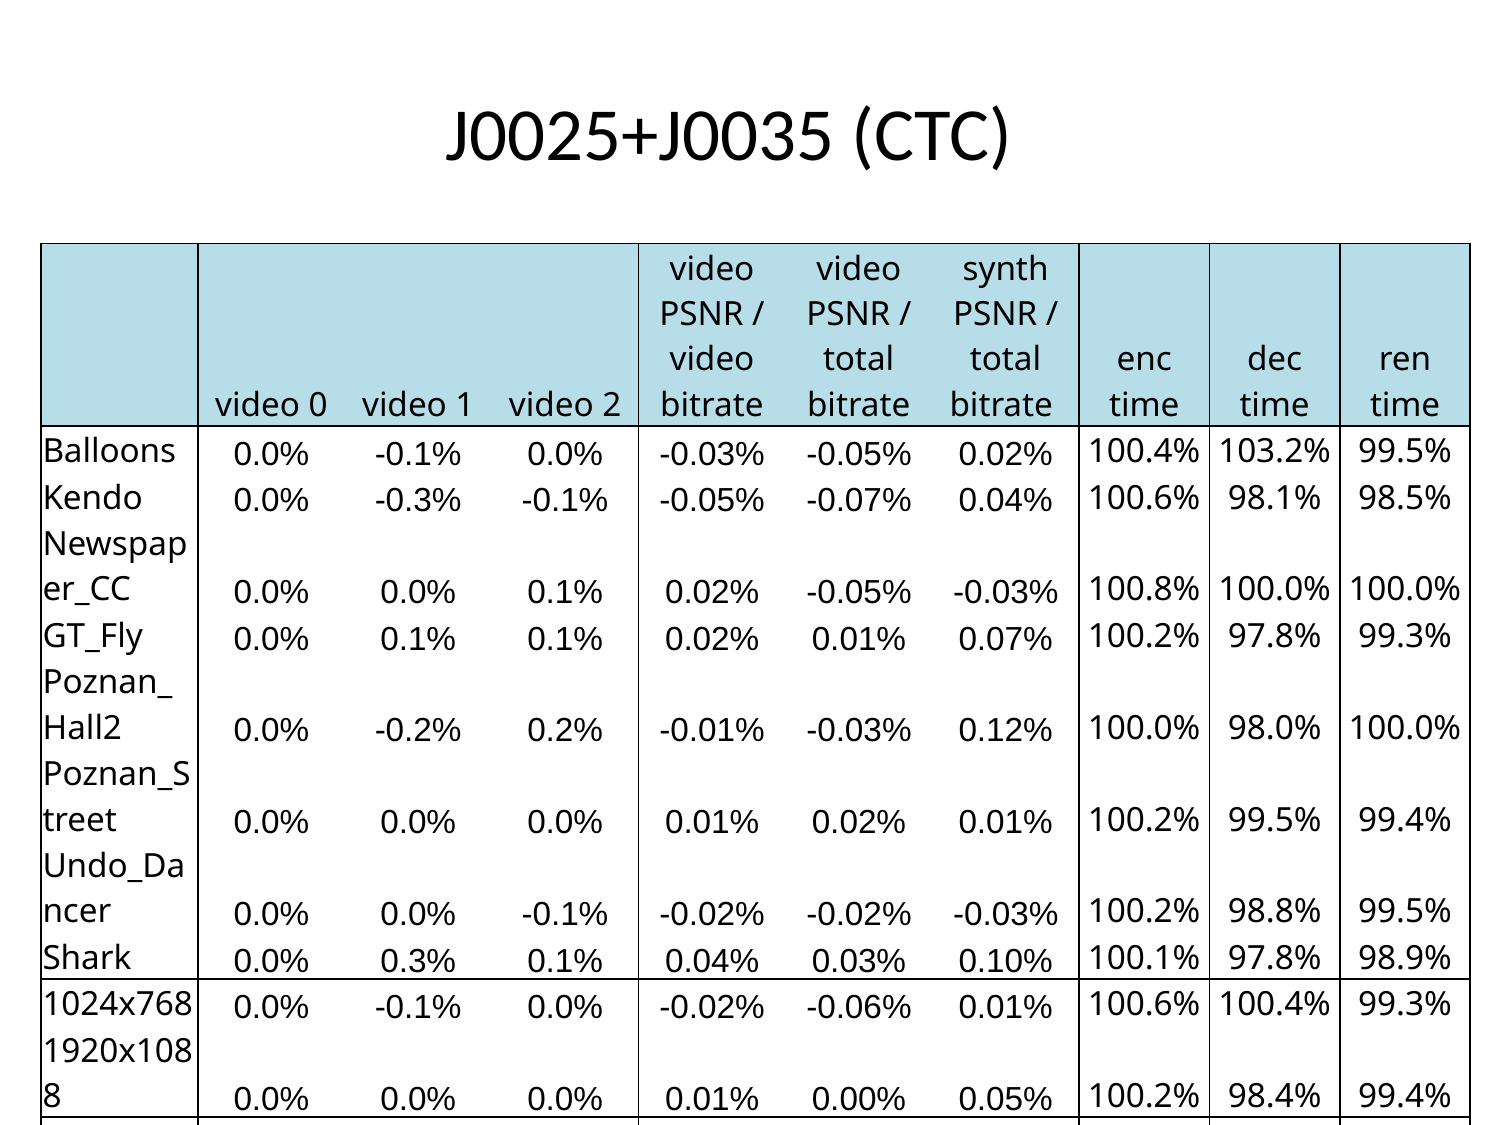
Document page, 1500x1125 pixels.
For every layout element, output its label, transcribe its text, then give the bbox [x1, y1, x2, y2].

table_cell 0.10% [932, 932, 1078, 978]
table_cell 98.4% [1210, 1026, 1339, 1116]
table_cell 1024x768 [42, 980, 197, 1026]
table_cell -0.07% [785, 472, 932, 519]
table_cell 100.2% [1080, 611, 1209, 657]
table_cell -0.01% [639, 657, 785, 749]
table_cell 100.6% [1080, 472, 1209, 519]
table_cell 0.0% [199, 1118, 345, 1125]
table_header video PSNR / total bitrate [785, 244, 932, 425]
table_header video PSNR / video bitrate [639, 244, 785, 425]
table_cell 100.0% [1341, 657, 1469, 749]
table_cell Undo_Dancer [42, 841, 197, 932]
table_cell -0.3% [345, 472, 492, 519]
table_cell 0.0% [199, 657, 345, 749]
table_cell 0.0% [199, 749, 345, 841]
table_cell 0.05% [932, 1026, 1078, 1116]
table_cell -0.1% [492, 472, 638, 519]
table_cell -0.05% [785, 519, 932, 611]
table_header dec time [1210, 244, 1339, 425]
table_cell 98.0% [1210, 657, 1339, 749]
table_cell 100.0% [1080, 657, 1209, 749]
table_cell 0.0% [199, 1026, 345, 1116]
table_cell 100.8% [1080, 519, 1209, 611]
table_cell Balloons [42, 427, 197, 472]
table_cell 0.12% [932, 657, 1078, 749]
table_cell 99.3% [1341, 980, 1469, 1026]
table_cell -0.1% [345, 427, 492, 472]
table_cell -0.06% [785, 980, 932, 1026]
table_cell 0.0% [492, 1026, 638, 1116]
table_cell 0.01% [932, 980, 1078, 1026]
table_cell 0.1% [492, 611, 638, 657]
table_cell 0.01% [785, 611, 932, 657]
table_header [42, 244, 197, 425]
table_cell 0.04% [639, 932, 785, 978]
table_cell -0.05% [785, 427, 932, 472]
table_cell 0.0% [345, 1118, 492, 1125]
table_cell -0.02% [639, 841, 785, 932]
table_cell 99.3% [1341, 611, 1469, 657]
table_cell 0.0% [492, 427, 638, 472]
table_cell 99.4% [1341, 1026, 1469, 1116]
text_box J0025+J0035 (CTC) [431, 78, 1140, 183]
table_cell 0.0% [345, 749, 492, 841]
table_cell 99.4% [1341, 1118, 1469, 1125]
table_cell 0.04% [932, 472, 1078, 519]
table_cell 100.1% [1080, 932, 1209, 978]
table_header video 0 [199, 244, 345, 425]
table_cell 0.0% [492, 749, 638, 841]
table_cell 98.9% [1341, 932, 1469, 978]
table_cell 99.2% [1210, 1118, 1339, 1125]
table_header enc time [1080, 244, 1209, 425]
table_cell -0.05% [639, 472, 785, 519]
table_cell 0.1% [492, 932, 638, 978]
table_header synth PSNR / total bitrate [932, 244, 1078, 425]
table_cell -0.03% [932, 841, 1078, 932]
table_cell 0.1% [345, 611, 492, 657]
table_cell 100.2% [1080, 749, 1209, 841]
table_cell 0.01% [639, 1026, 785, 1116]
table_cell -0.02% [785, 841, 932, 932]
table_cell -0.2% [345, 657, 492, 749]
table_cell 0.02% [932, 427, 1078, 472]
table_cell 98.1% [1210, 472, 1339, 519]
table_cell -0.03% [639, 427, 785, 472]
table_cell 0.0% [345, 841, 492, 932]
table_cell Shark [42, 932, 197, 978]
table_cell 0.02% [785, 749, 932, 841]
table_cell -0.03% [932, 519, 1078, 611]
table_cell 97.8% [1210, 932, 1339, 978]
table_cell 0.0% [199, 980, 345, 1026]
table_cell 0.00% [785, 1026, 932, 1116]
table_cell 100.0% [1341, 519, 1469, 611]
table_cell 0.1% [492, 519, 638, 611]
table_cell 100.4% [1080, 427, 1209, 472]
table_header video 2 [492, 244, 638, 425]
table_cell 100.3% [1080, 1118, 1209, 1125]
table_cell 0.0% [199, 932, 345, 978]
table_cell 0.0% [199, 611, 345, 657]
table_cell 100.4% [1210, 980, 1339, 1026]
table_cell 100.2% [1080, 1026, 1209, 1116]
table_cell -0.03% [785, 657, 932, 749]
table_cell Kendo [42, 472, 197, 519]
table_cell 0.0% [345, 519, 492, 611]
table_cell -0.02% [639, 980, 785, 1026]
table_cell 0.0% [492, 1118, 638, 1125]
table_cell -0.1% [345, 980, 492, 1026]
table_cell Poznan_Hall2 [42, 657, 197, 749]
table_cell 0.0% [199, 472, 345, 519]
table_cell -0.1% [492, 841, 638, 932]
table_cell 0.0% [199, 519, 345, 611]
table_cell 0.01% [639, 749, 785, 841]
table_cell 0.00% [639, 1118, 785, 1125]
table_cell 0.0% [199, 841, 345, 932]
table_cell 99.5% [1341, 841, 1469, 932]
table_cell 100.2% [1080, 841, 1209, 932]
table_cell 0.01% [932, 749, 1078, 841]
table_cell 98.8% [1210, 841, 1339, 932]
table_cell 0.07% [932, 611, 1078, 657]
table_cell 1920x1088 [42, 1026, 197, 1116]
table_cell 0.03% [785, 932, 932, 978]
table_cell Poznan_Street [42, 749, 197, 841]
table_cell 0.02% [639, 611, 785, 657]
table_cell 0.04% [932, 1118, 1078, 1125]
table_cell 99.4% [1341, 749, 1469, 841]
table_cell 99.5% [1341, 427, 1469, 472]
table_cell Newspaper_CC [42, 519, 197, 611]
table_cell 0.0% [345, 1026, 492, 1116]
table_cell 0.0% [492, 980, 638, 1026]
table_cell 98.5% [1341, 472, 1469, 519]
table_cell 0.02% [639, 519, 785, 611]
table_cell average [42, 1118, 197, 1125]
table_cell 100.0% [1210, 519, 1339, 611]
table_cell 97.8% [1210, 611, 1339, 657]
table_cell -0.02% [785, 1118, 932, 1125]
table_header video 1 [345, 244, 492, 425]
table_cell 100.6% [1080, 980, 1209, 1026]
table_cell 0.0% [199, 427, 345, 472]
table_header ren time [1341, 244, 1469, 425]
table_cell 0.3% [345, 932, 492, 978]
table_cell 103.2% [1210, 427, 1339, 472]
table_cell 99.5% [1210, 749, 1339, 841]
table_cell GT_Fly [42, 611, 197, 657]
table_cell 0.2% [492, 657, 638, 749]
